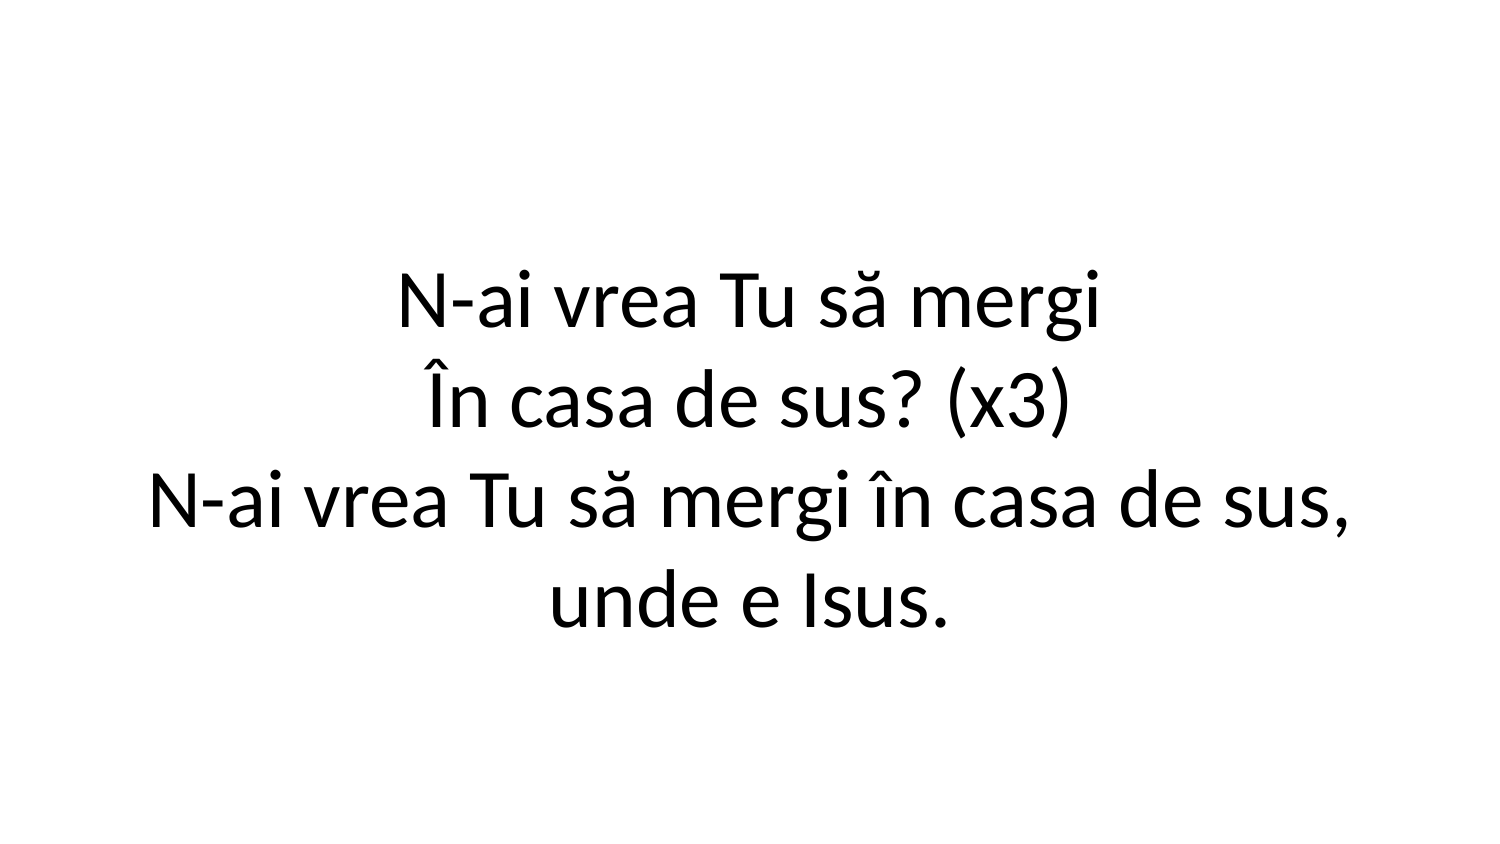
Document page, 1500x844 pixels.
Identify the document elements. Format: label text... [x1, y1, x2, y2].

text_box N-ai vrea Tu să mergi În casa de sus? (x3) N-ai vrea Tu să mergi în casa de sus, unde e Isus. [132, 192, 1368, 652]
